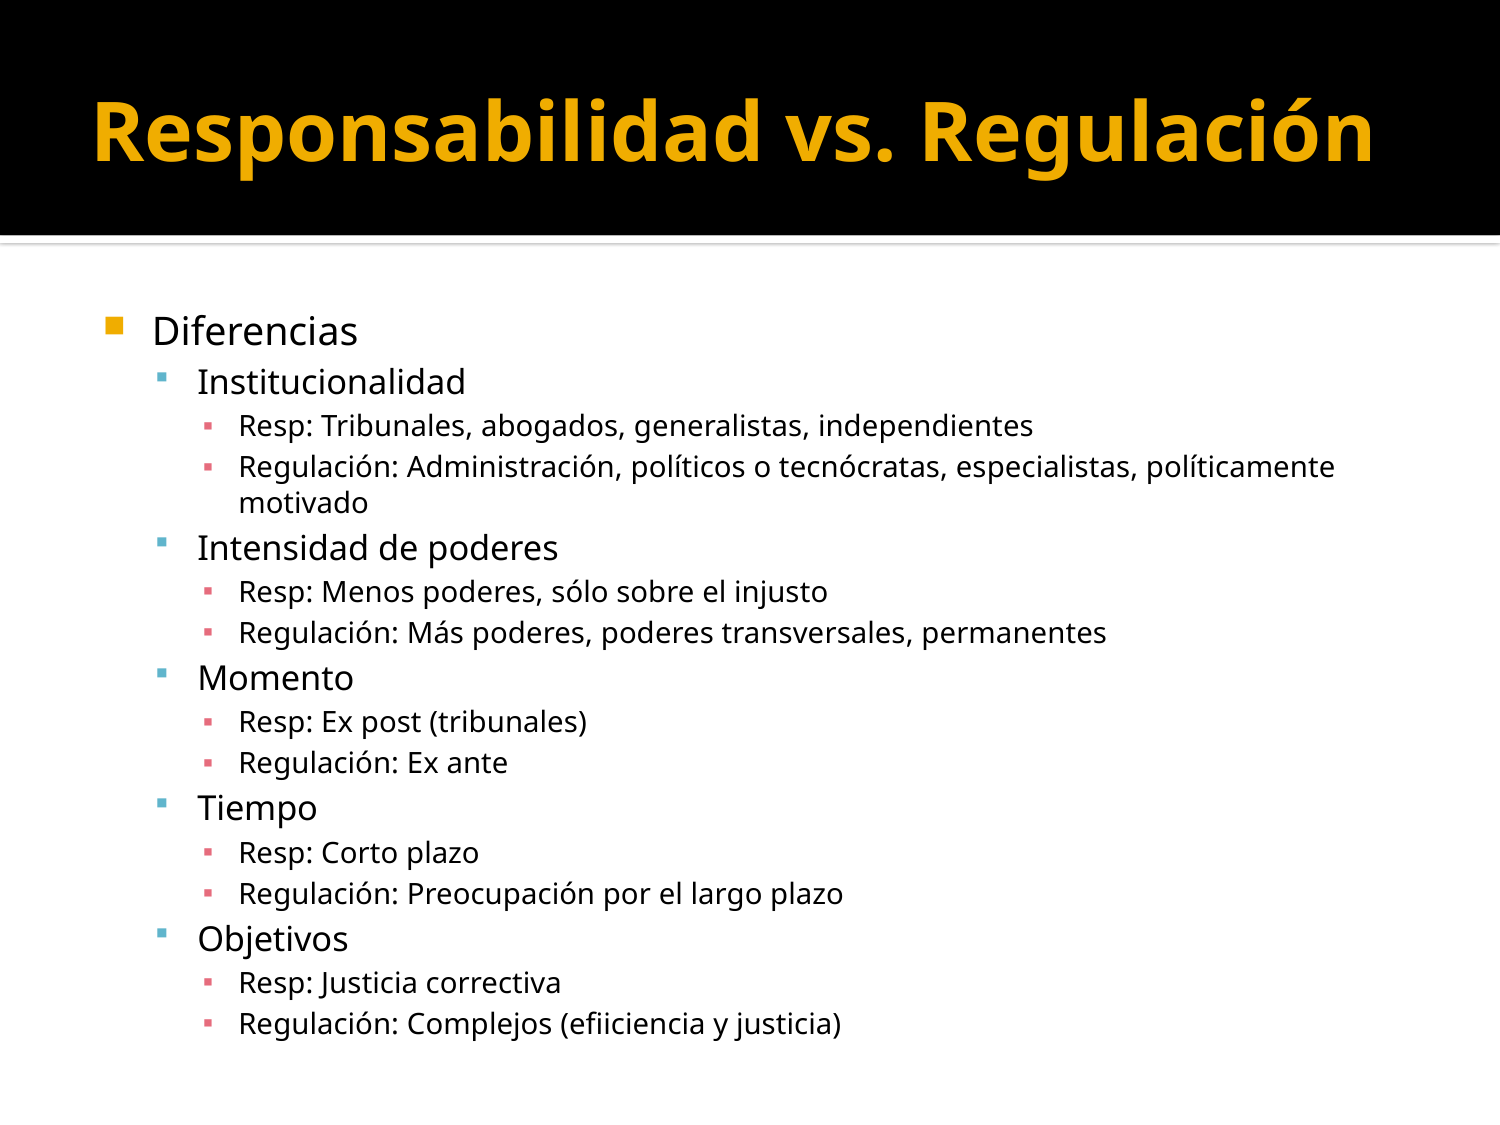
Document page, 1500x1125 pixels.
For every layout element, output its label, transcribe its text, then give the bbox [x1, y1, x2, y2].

list Diferencias Institucionalidad Resp: Tribunales, abogados, generalistas, independientes Regulación: Administración, políticos o tecnócratas, especialistas, políticamente motivado Intensidad de poderes Resp: Menos poderes, sólo sobre el injusto Regulación: Más poderes, poderes transversales, permanentes Momento Resp: Ex post (tribunales) Regulación: Ex ante Tiempo Resp: Corto plazo Regulación: Preocupación por el largo plazo Objetivos Resp: Justicia correctiva Regulación: Complejos (efiiciencia y justicia) [75, 291, 1425, 1050]
title Responsabilidad vs. Regulación [75, 25, 1425, 231]
